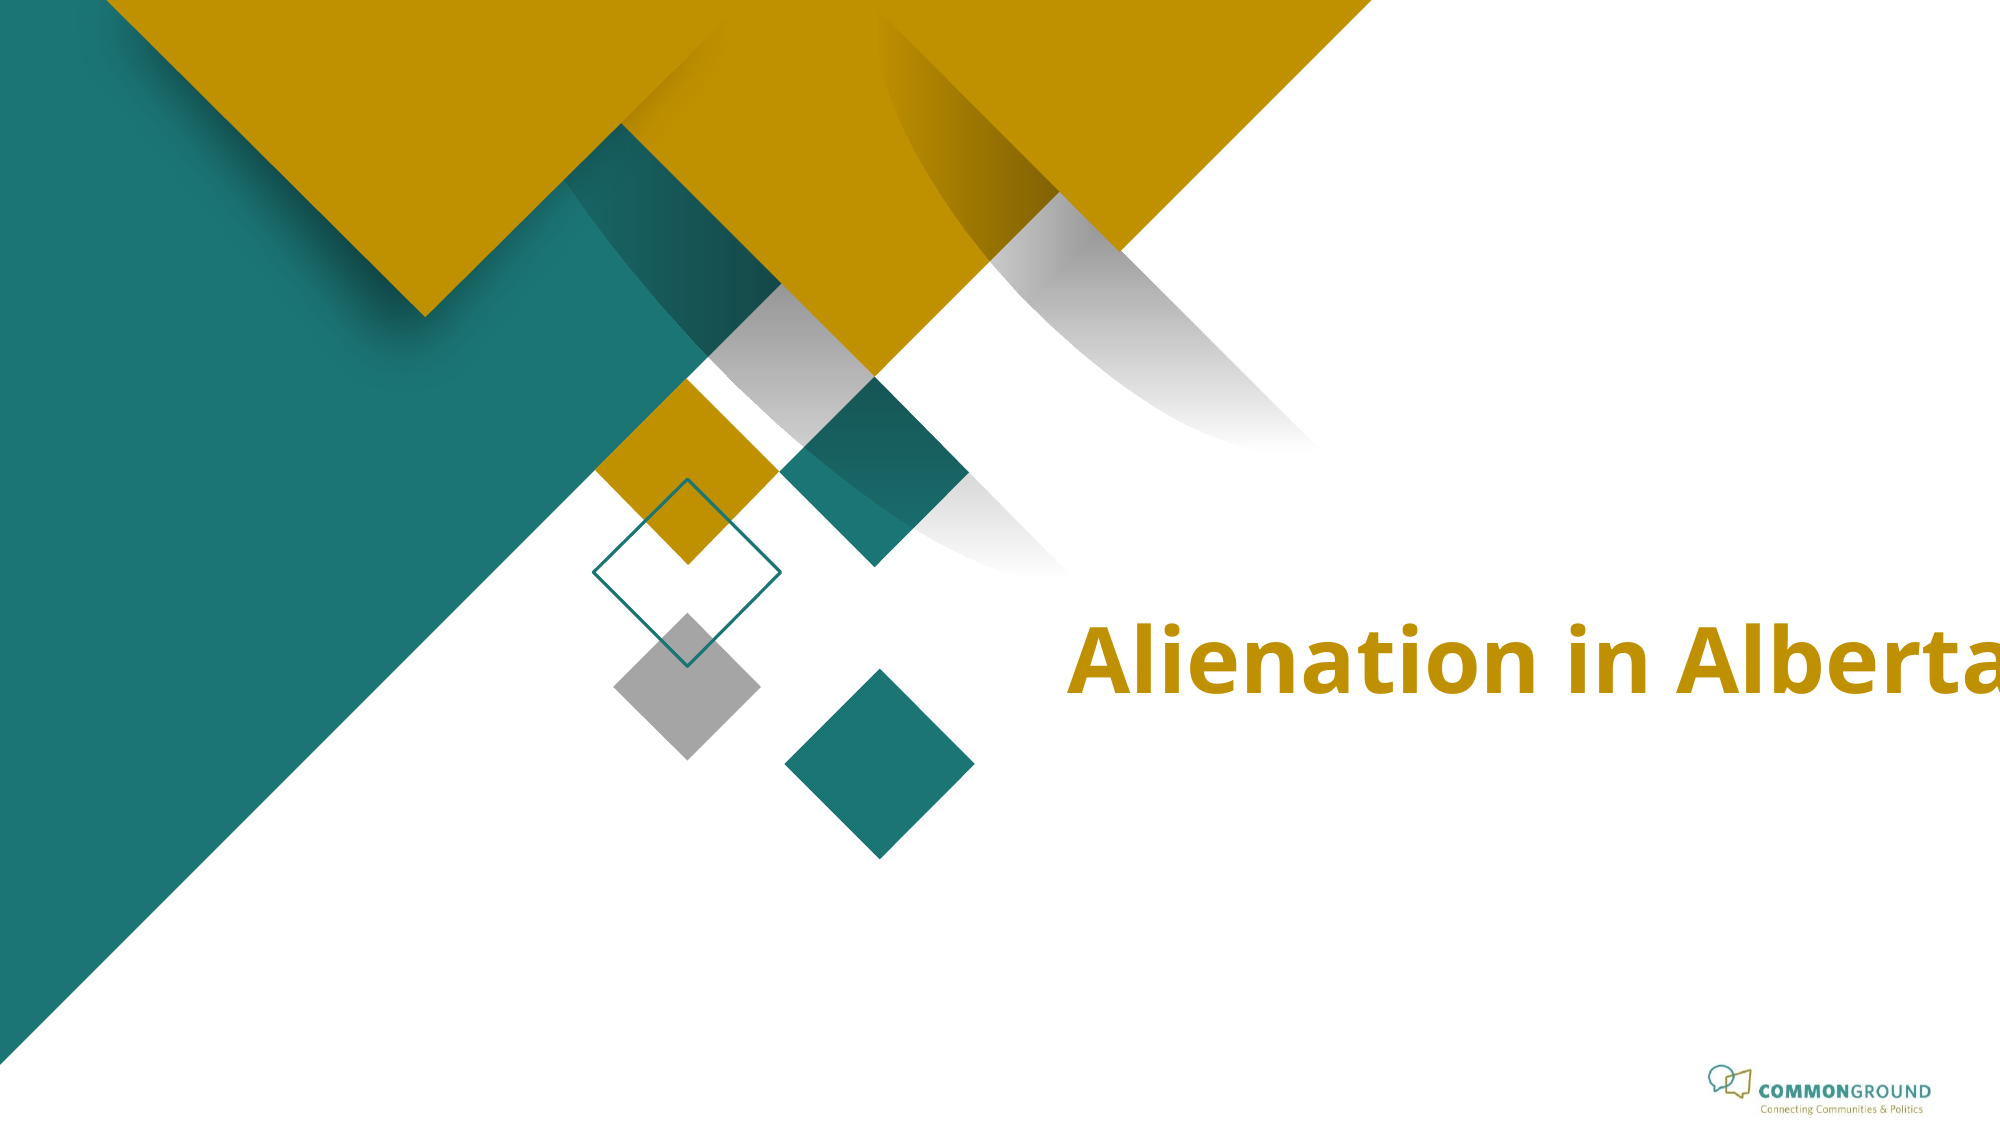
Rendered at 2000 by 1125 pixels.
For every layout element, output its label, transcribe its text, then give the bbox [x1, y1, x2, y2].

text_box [0, 0, 1381, 1067]
picture [1696, 1061, 1942, 1120]
text_box Alienation in Alberta [1384, 550, 1774, 763]
